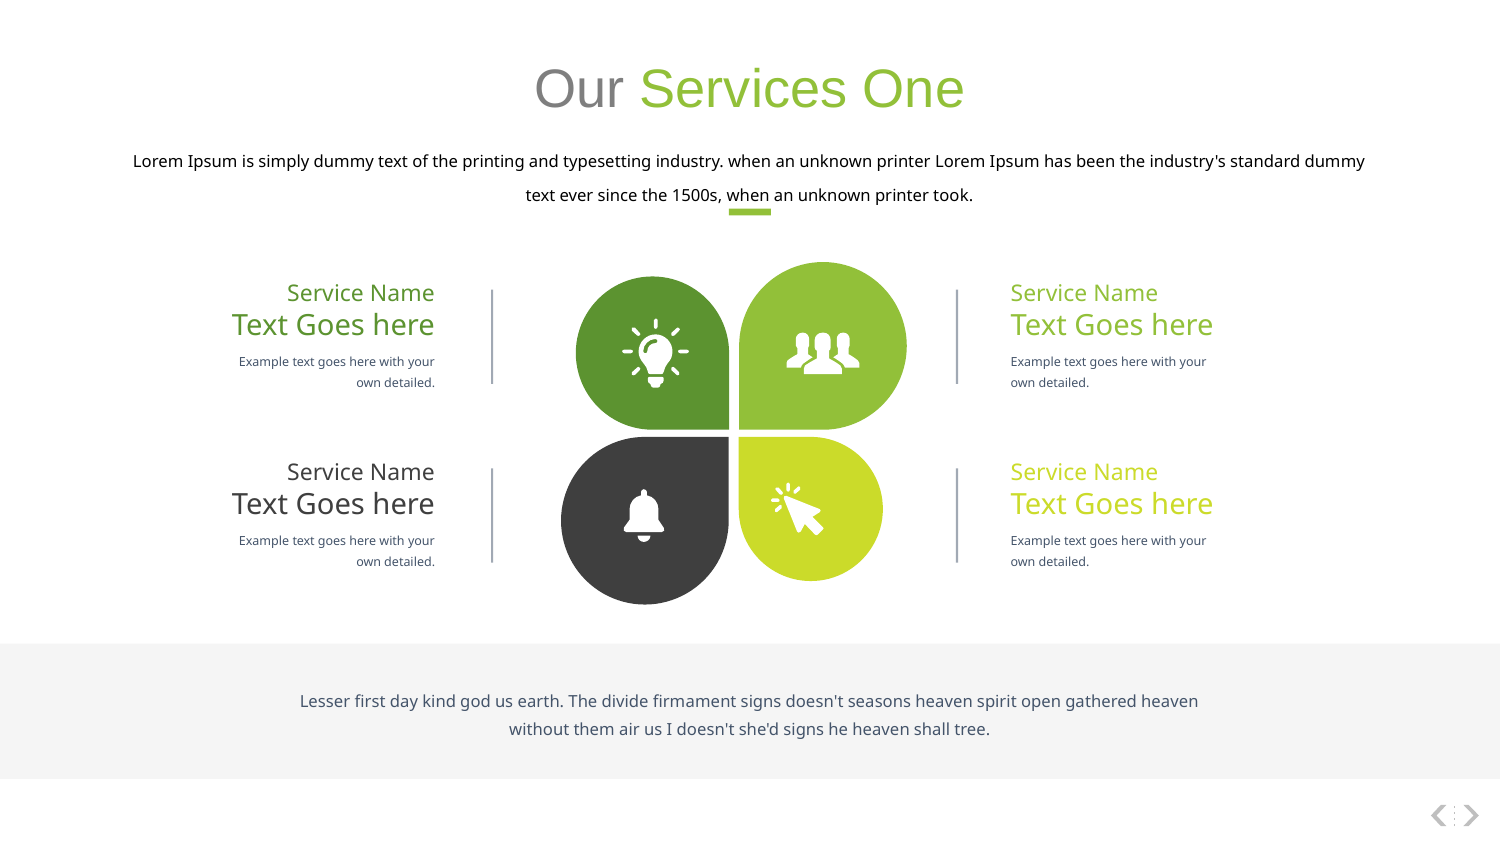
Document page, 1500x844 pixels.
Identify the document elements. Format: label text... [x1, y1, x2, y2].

text_box [786, 332, 842, 375]
text_box [575, 276, 730, 430]
text_box [623, 489, 665, 533]
text_box [631, 327, 641, 336]
text_box Example text goes here with your own detailed. [221, 344, 447, 394]
text_box [647, 376, 664, 388]
text_box [637, 535, 651, 542]
text_box [793, 486, 801, 494]
text_box [653, 318, 658, 329]
text_box [638, 334, 673, 375]
text_box Lesser first day kind god us earth. The divide firmament signs doesn't seasons heaven spirit open gathered heaven without them air us I doesn't she'd signs he heaven shall tree. [282, 677, 1218, 733]
text_box [786, 482, 790, 492]
text_box [738, 436, 883, 582]
text_box [671, 366, 680, 376]
text_box Service Name Text Goes here [999, 451, 1253, 521]
text_box [728, 208, 771, 216]
text_box Service Name Text Goes here [999, 273, 1253, 342]
text_box [775, 504, 782, 513]
text_box [739, 262, 907, 430]
text_box [833, 332, 860, 368]
text_box Service Name Text Goes here [193, 451, 447, 521]
text_box [783, 495, 824, 536]
text_box [622, 349, 633, 354]
text_box [561, 436, 729, 605]
text_box Lorem Ipsum is simply dummy text of the printing and typesetting industry. when an unknown printer Lorem Ipsum has been the industry's standard dummy text ever since the 1500s, when an unknown printer took. [116, 130, 1384, 199]
text_box Example text goes here with your own detailed. [999, 344, 1225, 394]
text_box Example text goes here with your own detailed. [999, 522, 1225, 573]
text_box Service Name Text Goes here [193, 273, 447, 342]
text_box Example text goes here with your own detailed. [221, 522, 447, 573]
text_box Our Services One [500, 55, 1000, 117]
text_box [671, 327, 680, 336]
text_box [775, 487, 783, 495]
text_box [678, 349, 689, 354]
text_box [0, 643, 1500, 779]
text_box [770, 498, 780, 502]
text_box [631, 366, 641, 376]
